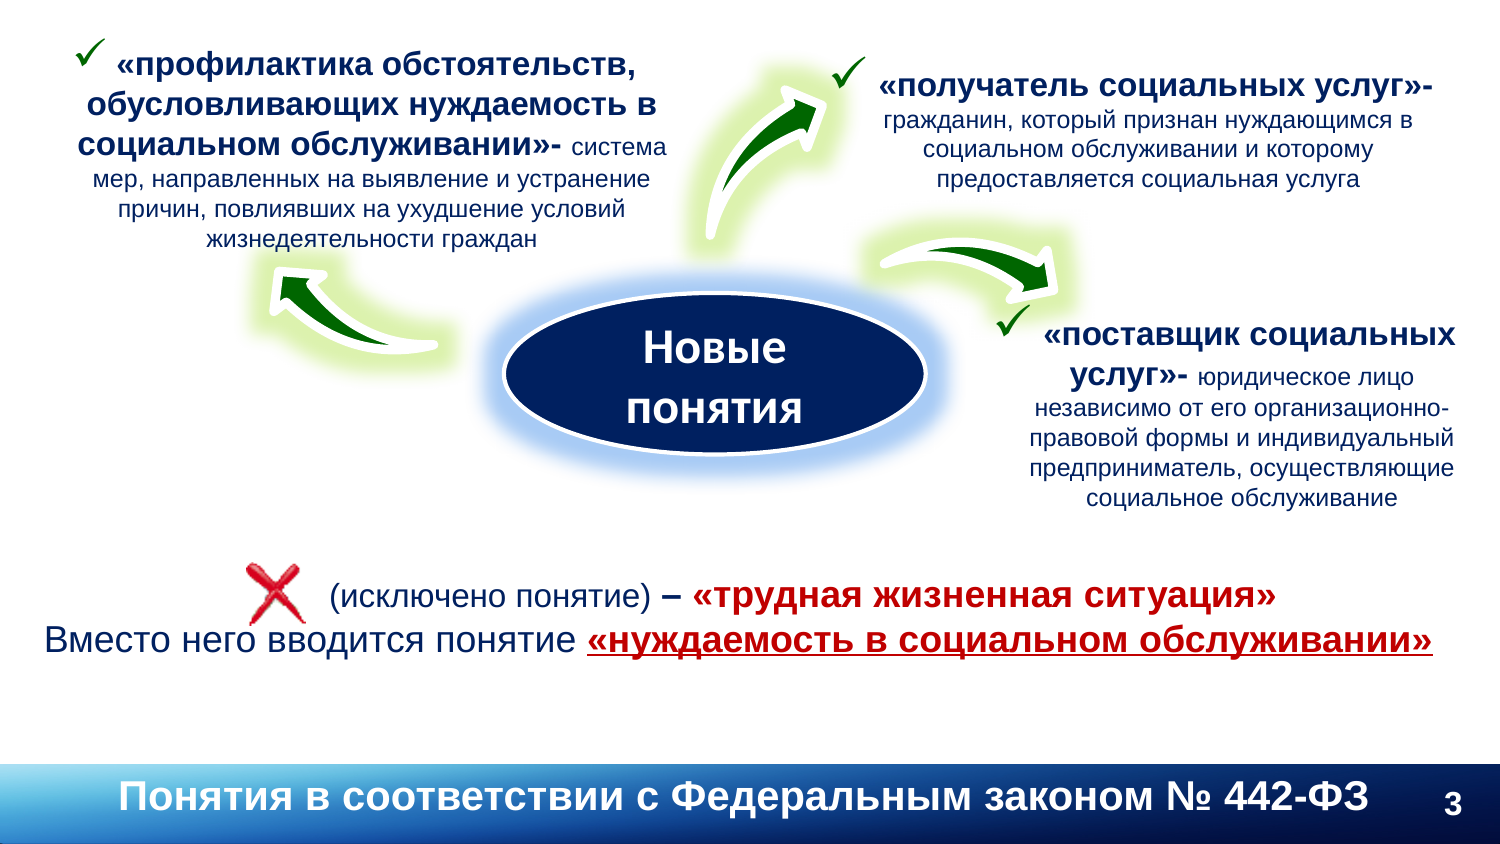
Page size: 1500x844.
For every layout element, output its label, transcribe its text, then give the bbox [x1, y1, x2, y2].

text_box «получатель социальных услуг»- гражданин, который признан нуждающимся в социальном обслуживании и которому предоставляется социальная услуга [796, 55, 1465, 201]
text_box [710, 90, 796, 236]
text_box (исключено понятие) – «трудная жизненная ситуация» Вместо него вводится понятие «нуждаемость в социальном обслуживании» [0, 562, 1477, 668]
picture [245, 562, 306, 626]
picture [0, 764, 1500, 844]
text_box [884, 242, 1054, 300]
text_box Новые понятия [501, 290, 928, 457]
text_box [273, 271, 434, 350]
text_box «поставщик социальных услуг»- юридическое лицо независимо от его организационно-правовой формы и индивидуальный предприниматель, осуществляющие социальное обслуживание [972, 304, 1477, 519]
text_box «профилактика обстоятельств, обусловливающих нуждаемость в социальном обслуживании»- система мер, направленных на выявление и устранение причин, повлиявших на ухудшение условий жизнедеятельности граждан [17, 35, 692, 260]
